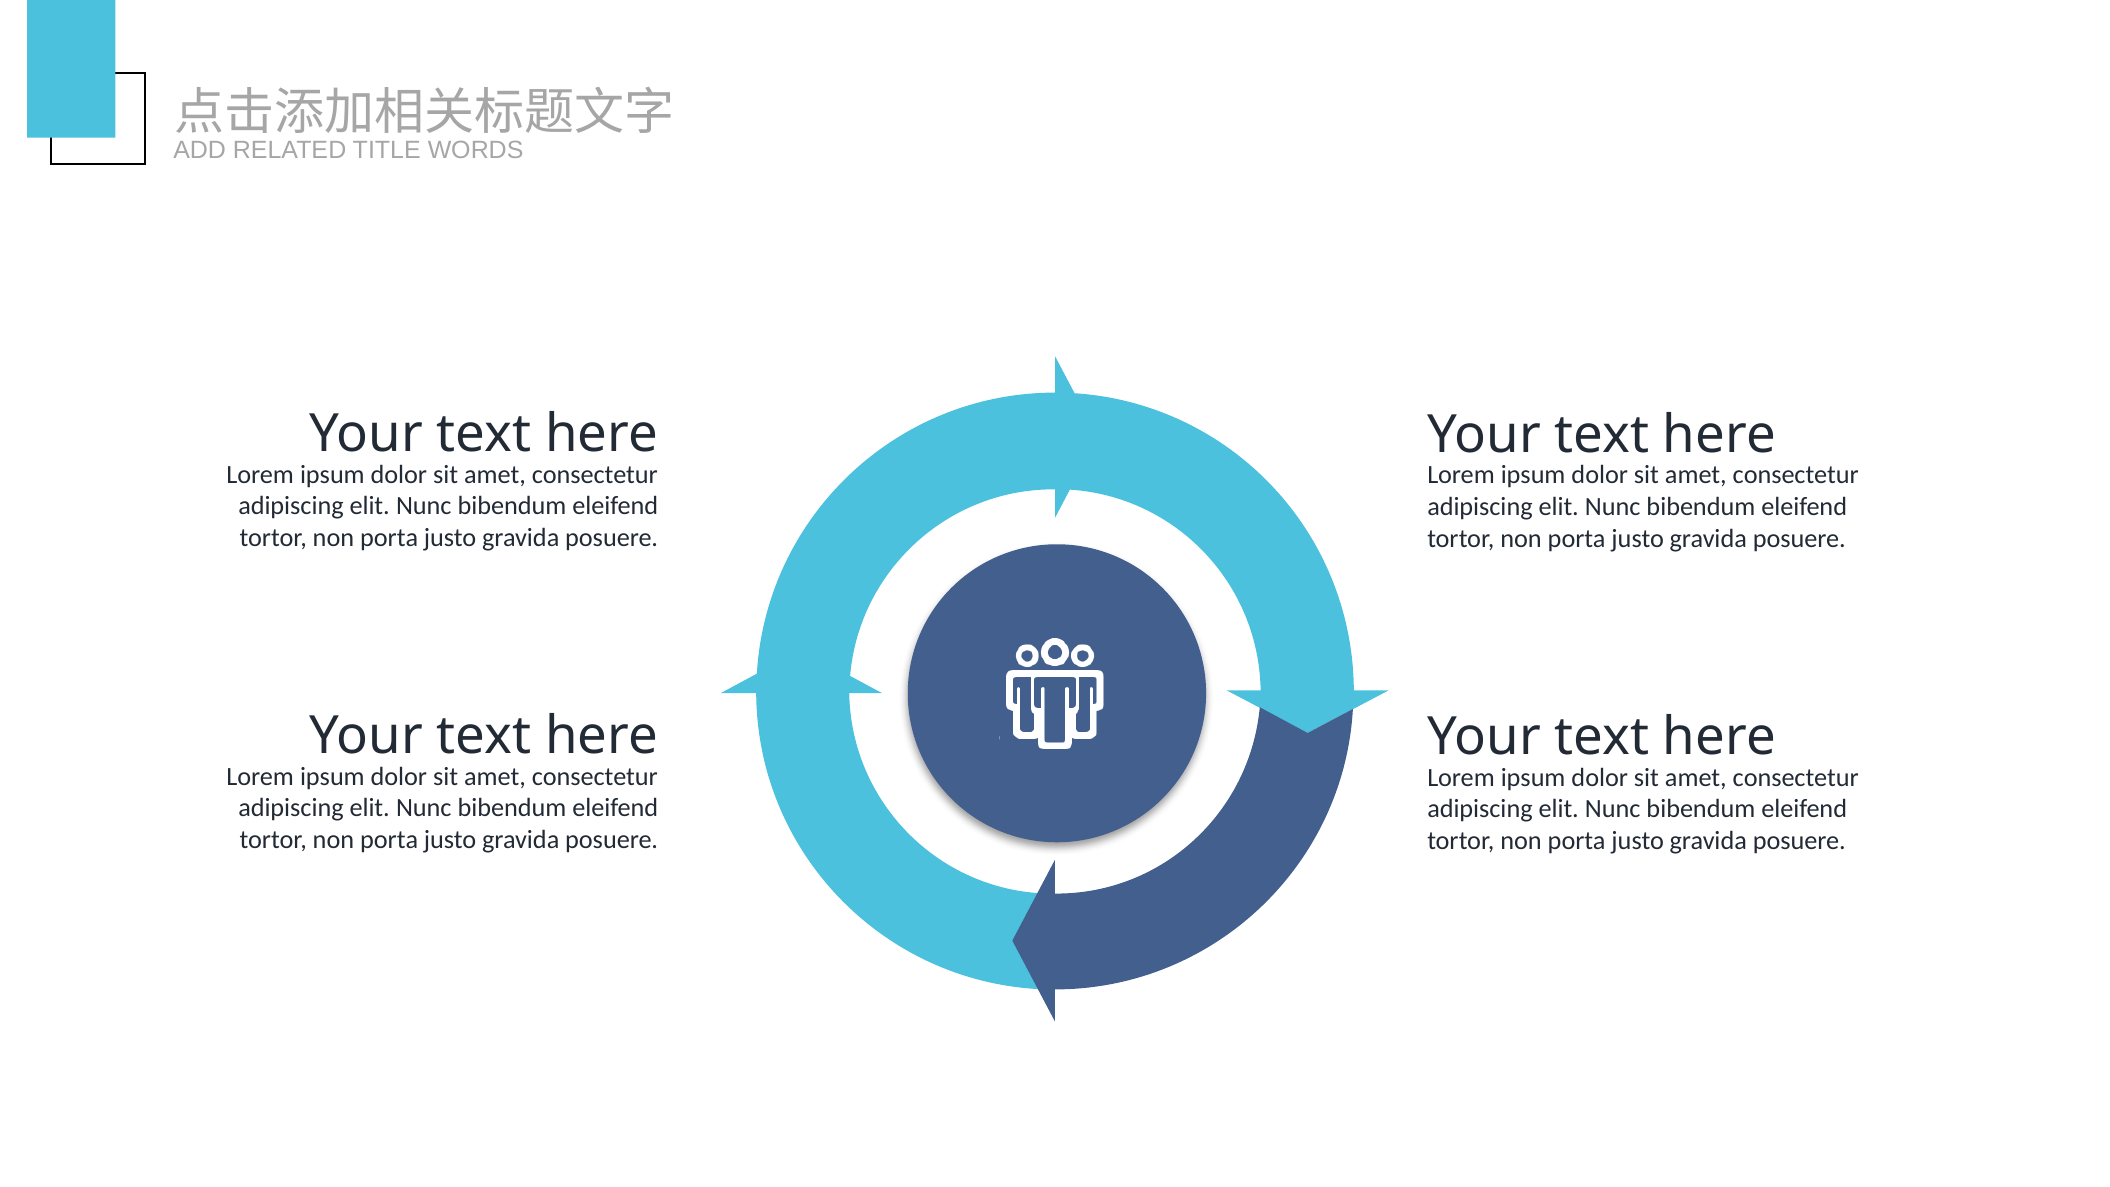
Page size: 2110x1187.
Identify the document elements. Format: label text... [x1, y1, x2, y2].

text_box Lorem ipsum dolor sit amet, consectetur adipiscing elit. Nunc bibendum eleifend tortor, non porta justo gravida posuere. [171, 772, 673, 861]
text_box Your text here [1412, 694, 1914, 773]
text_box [720, 356, 1389, 1022]
text_box Your text here [171, 693, 673, 772]
text_box Lorem ipsum dolor sit amet, consectetur adipiscing elit. Nunc bibendum eleifend tortor, non porta justo gravida posuere. [1412, 471, 1914, 560]
text_box [26, 0, 116, 139]
text_box ADD RELATED TITLE WORDS [173, 133, 525, 164]
text_box 点击添加相关标题文字 [174, 79, 675, 140]
text_box Lorem ipsum dolor sit amet, consectetur adipiscing elit. Nunc bibendum eleifend tortor, non porta justo gravida posuere. [171, 470, 673, 559]
text_box Lorem ipsum dolor sit amet, consectetur adipiscing elit. Nunc bibendum eleifend tortor, non porta justo gravida posuere. [1412, 773, 1914, 862]
text_box [50, 72, 146, 165]
text_box Your text here [1412, 392, 1914, 471]
text_box Your text here [171, 391, 673, 470]
